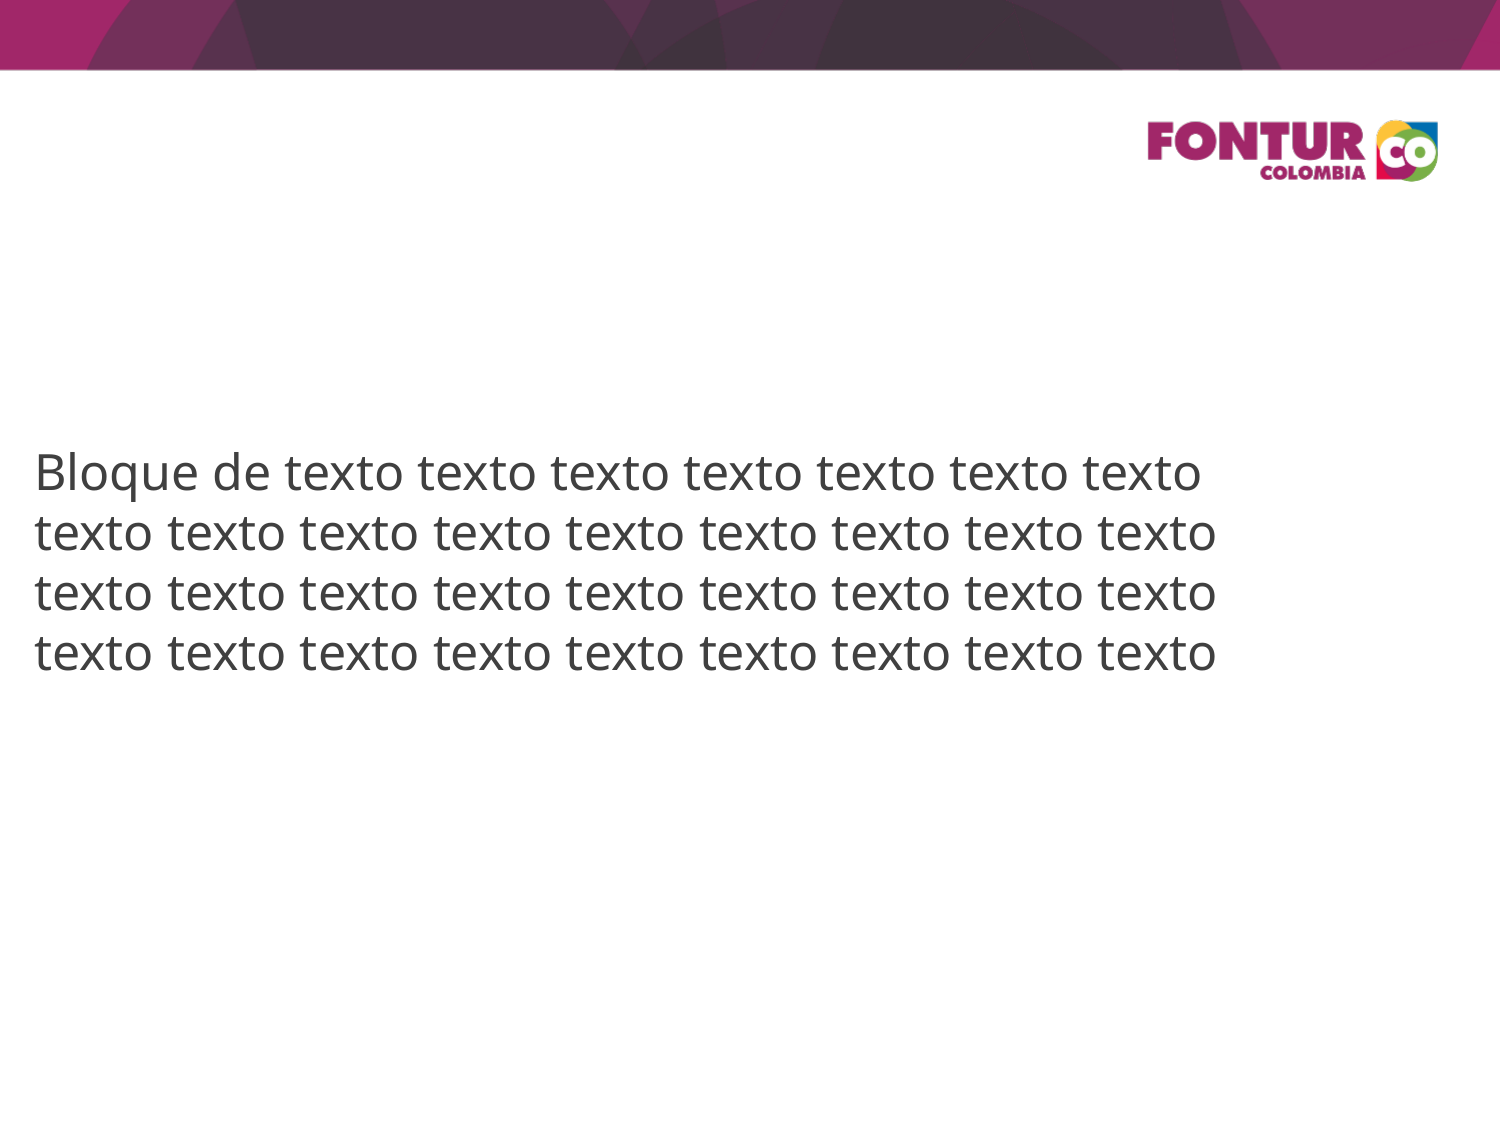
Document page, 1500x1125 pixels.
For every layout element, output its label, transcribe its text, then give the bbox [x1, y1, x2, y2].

text_box Bloque de texto texto texto texto texto texto texto texto texto texto texto texto texto texto texto texto texto texto texto texto texto texto texto texto texto texto texto texto texto texto texto texto texto texto [19, 433, 1246, 688]
picture [0, 0, 1500, 201]
